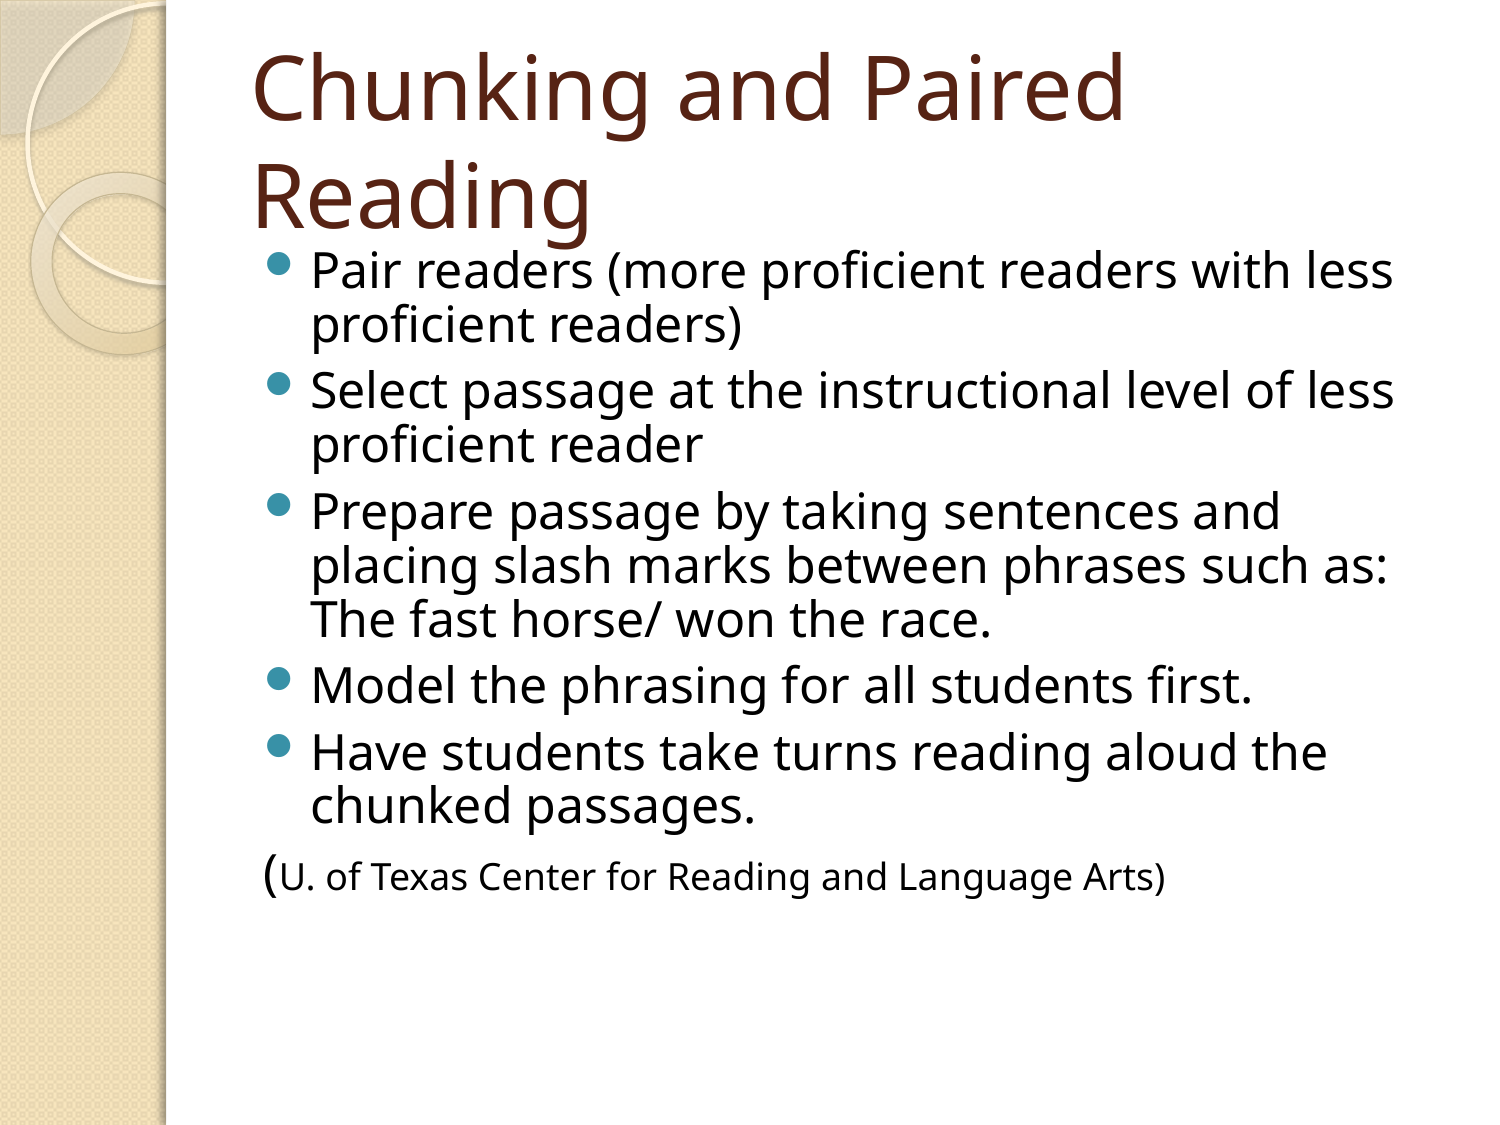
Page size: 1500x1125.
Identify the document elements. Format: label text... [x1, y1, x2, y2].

title Chunking and Paired Reading [235, 45, 1466, 233]
list Pair readers (more proficient readers with less proficient readers) Select passage at the instructional level of less proficient reader Prepare passage by taking sentences and placing slash marks between phrases such as: The fast horse/ won the race. Model the phrasing for all students first. Have students take turns reading aloud the chunked passages. (U. of Texas Center for Reading and Language Arts) [235, 237, 1466, 1026]
